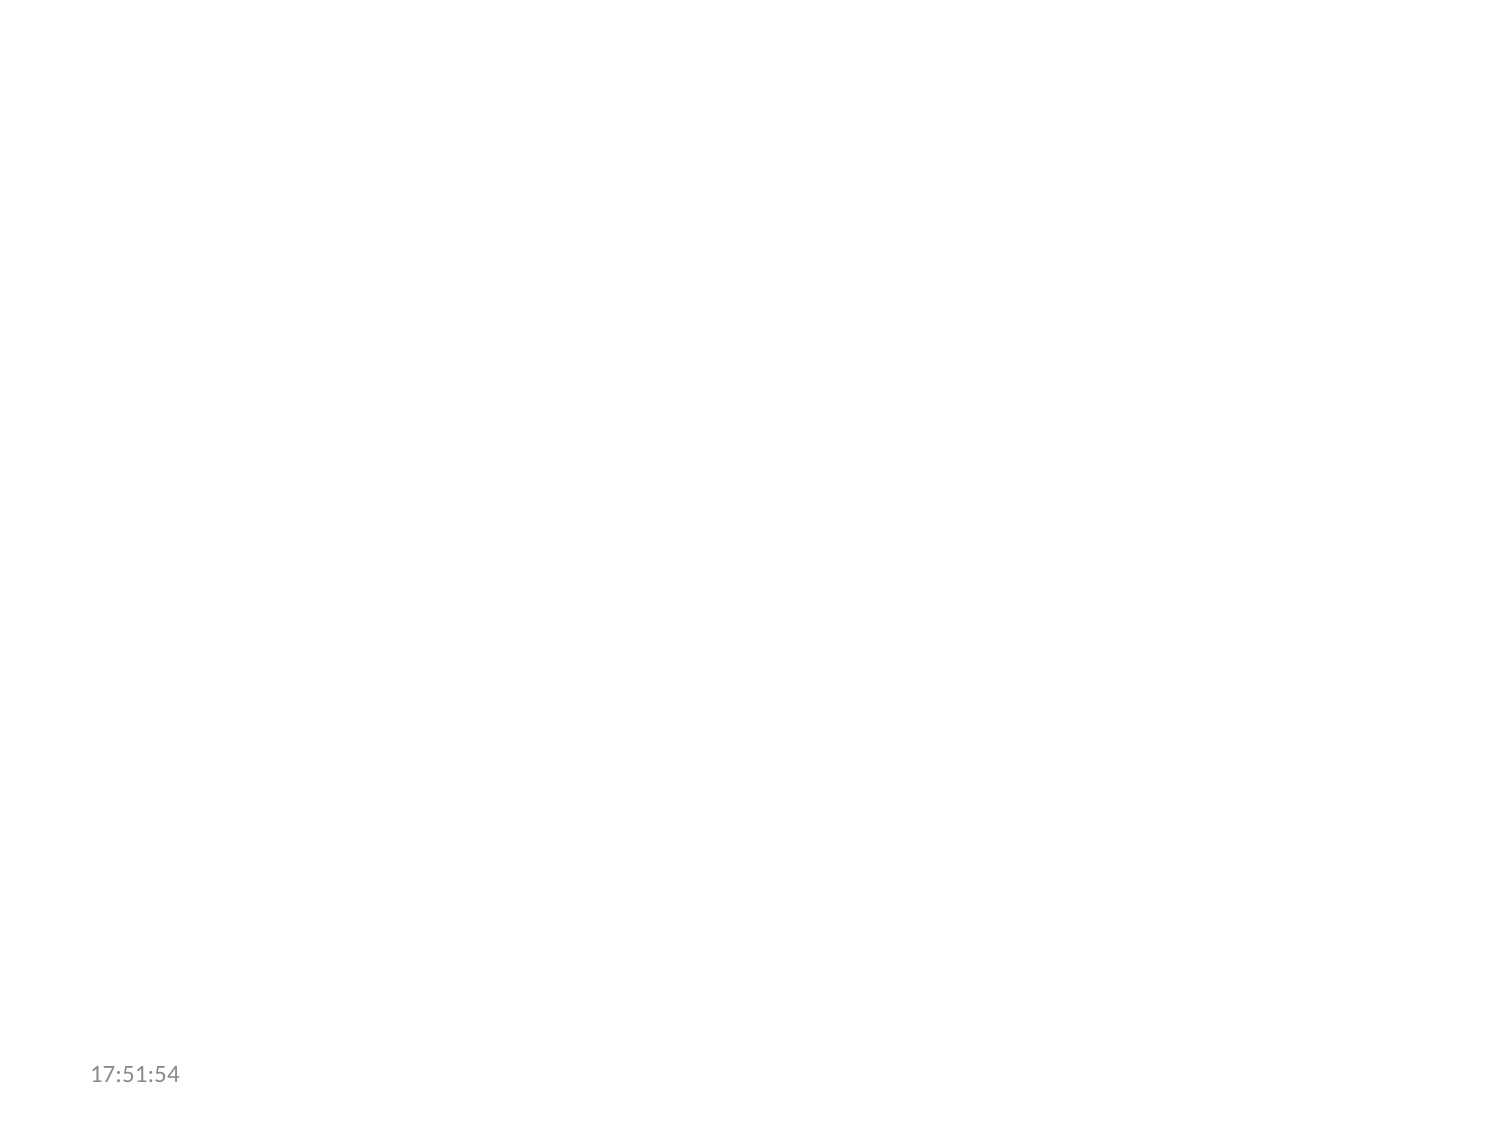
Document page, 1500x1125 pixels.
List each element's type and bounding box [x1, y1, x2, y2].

slide_number [75, 1042, 425, 1103]
